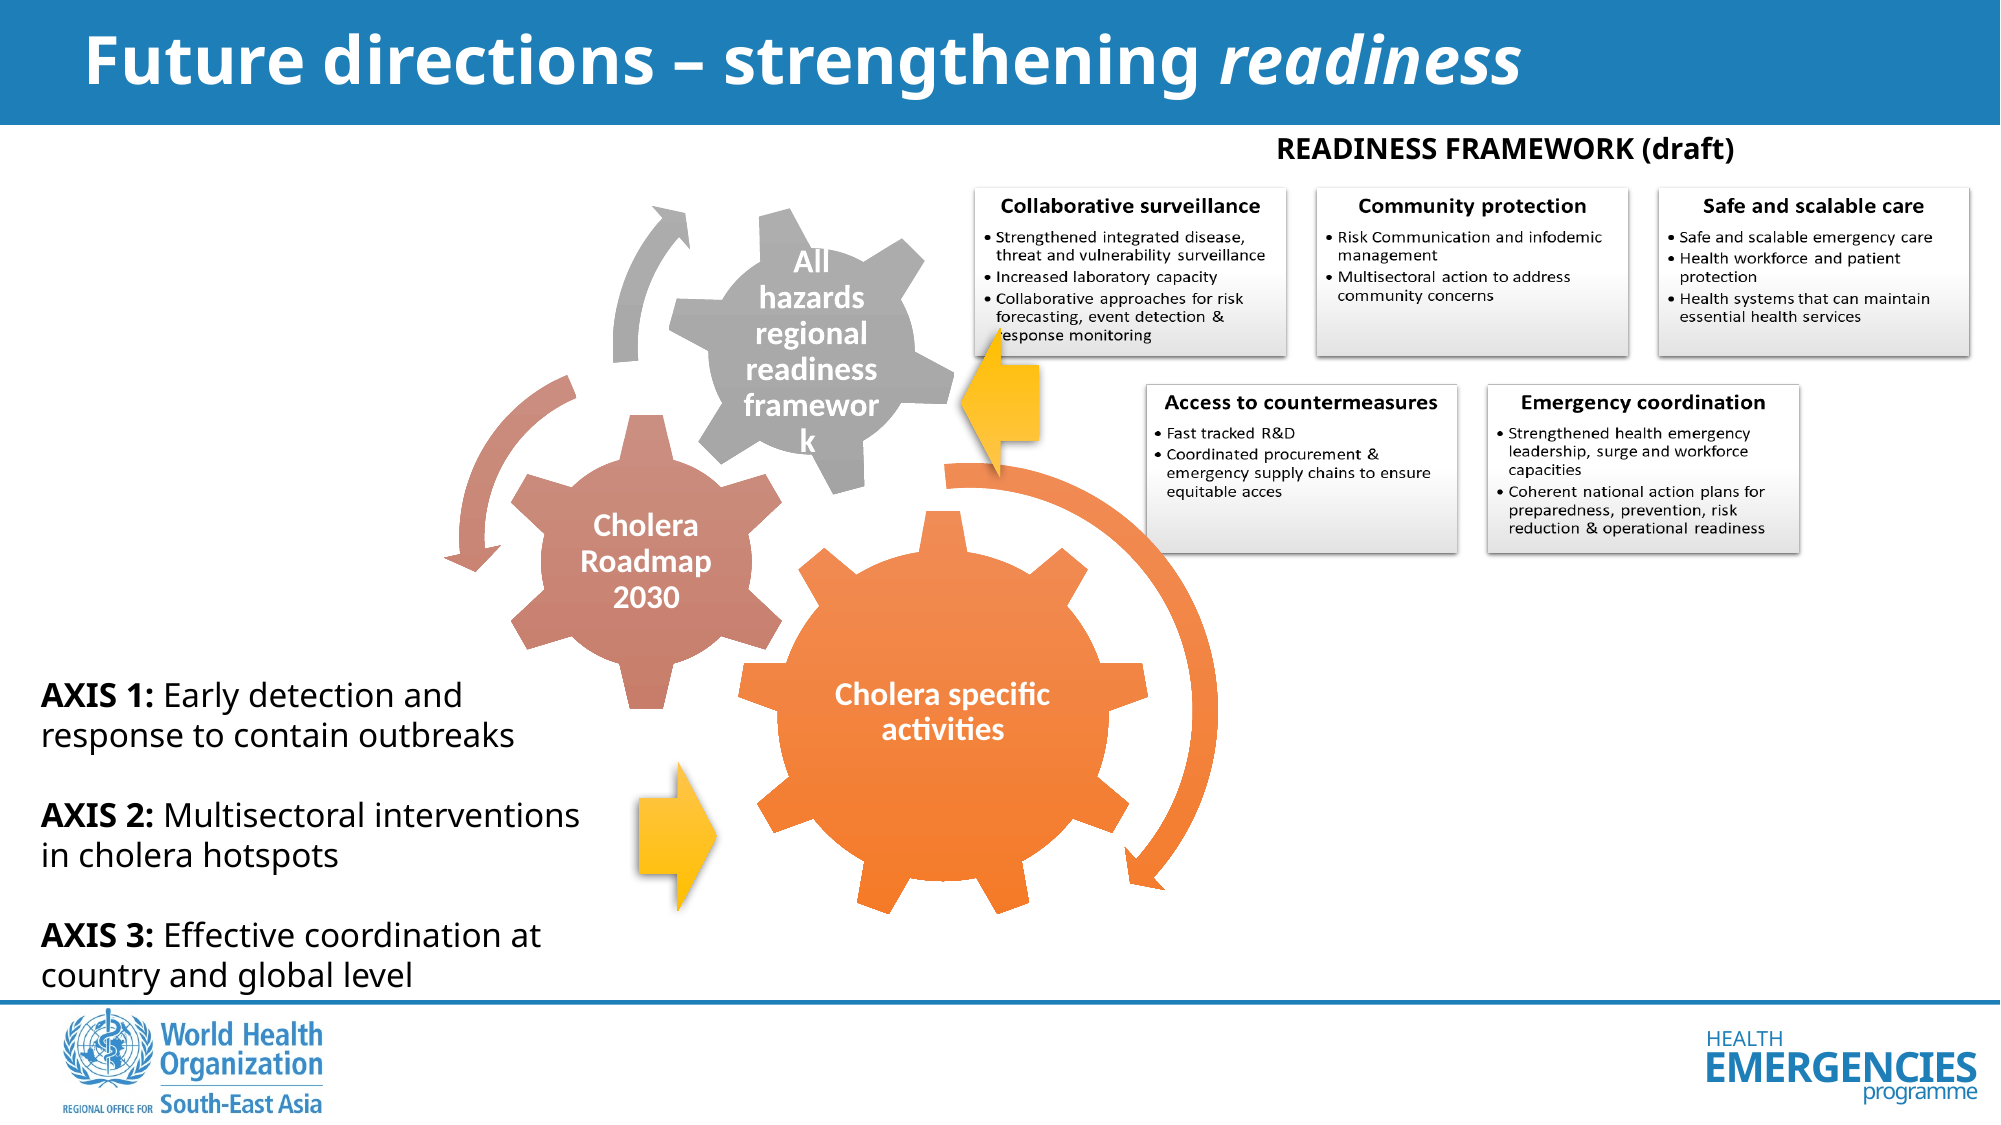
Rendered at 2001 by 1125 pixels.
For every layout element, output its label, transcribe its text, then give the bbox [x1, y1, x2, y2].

text_box AXIS 1: Early detection and response to contain outbreaks AXIS 2: Multisectoral interventions in cholera hotspots AXIS 3: Effective coordination at country and global level [25, 666, 616, 1001]
title Future directions – strengthening readiness [69, 19, 1795, 108]
text_box READINESS FRAMEWORK (draft) [1097, 123, 1914, 174]
picture [1301, 178, 1976, 572]
picture [61, 1006, 324, 1114]
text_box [247, 170, 1301, 923]
